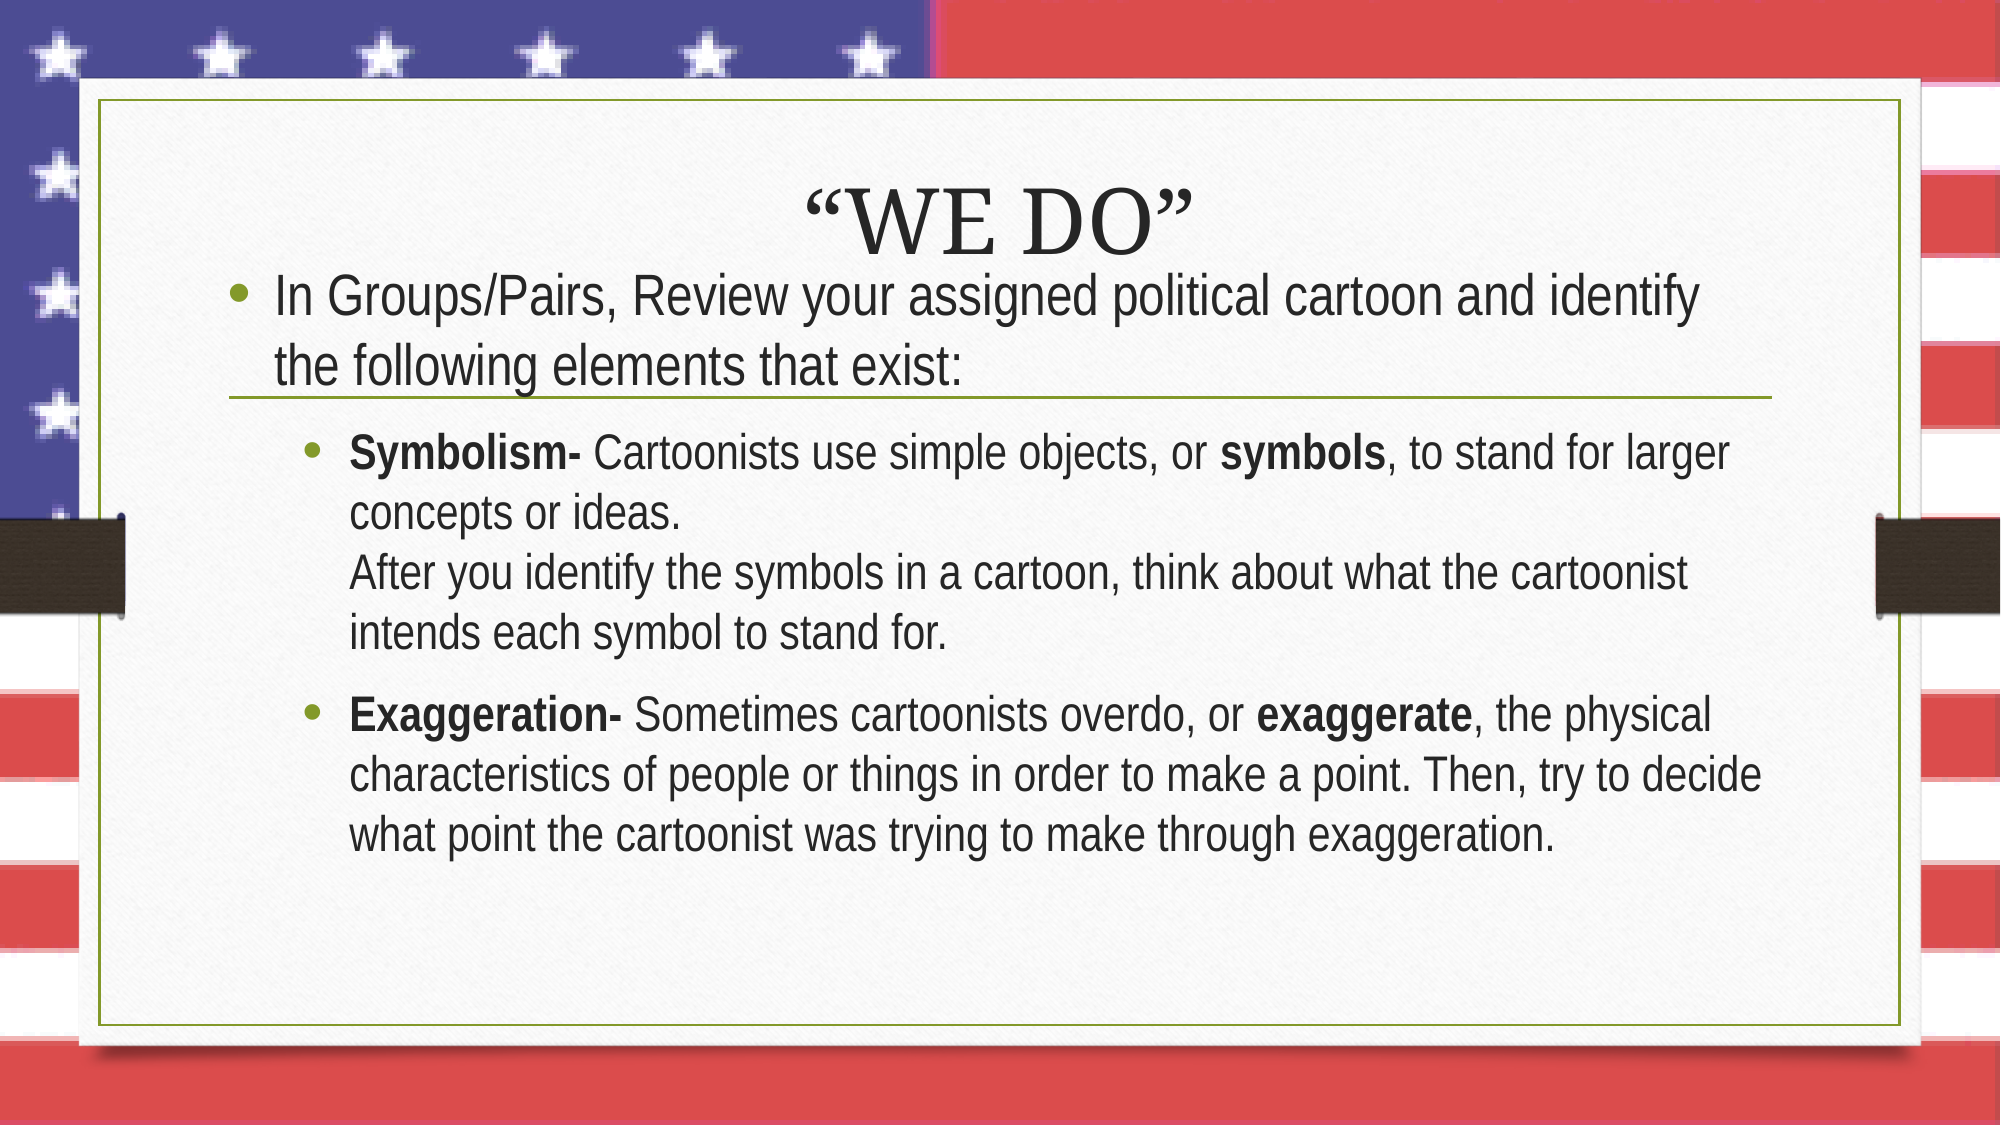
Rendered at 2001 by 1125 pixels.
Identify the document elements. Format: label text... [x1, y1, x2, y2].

title “WE DO” [212, 111, 1788, 249]
picture [0, 0, 2001, 1125]
list In Groups/Pairs, Review your assigned political cartoon and identify the following elements that exist: Symbolism- Cartoonists use simple objects, or symbols, to stand for larger concepts or ideas. After you identify the symbols in a cartoon, think about what the cartoonist intends each symbol to stand for. Exaggeration- Sometimes cartoonists overdo, or exaggerate, the physical characteristics of people or things in order to make a point. Then, try to decide what point the cartoonist was trying to make through exaggeration. [212, 249, 1788, 794]
